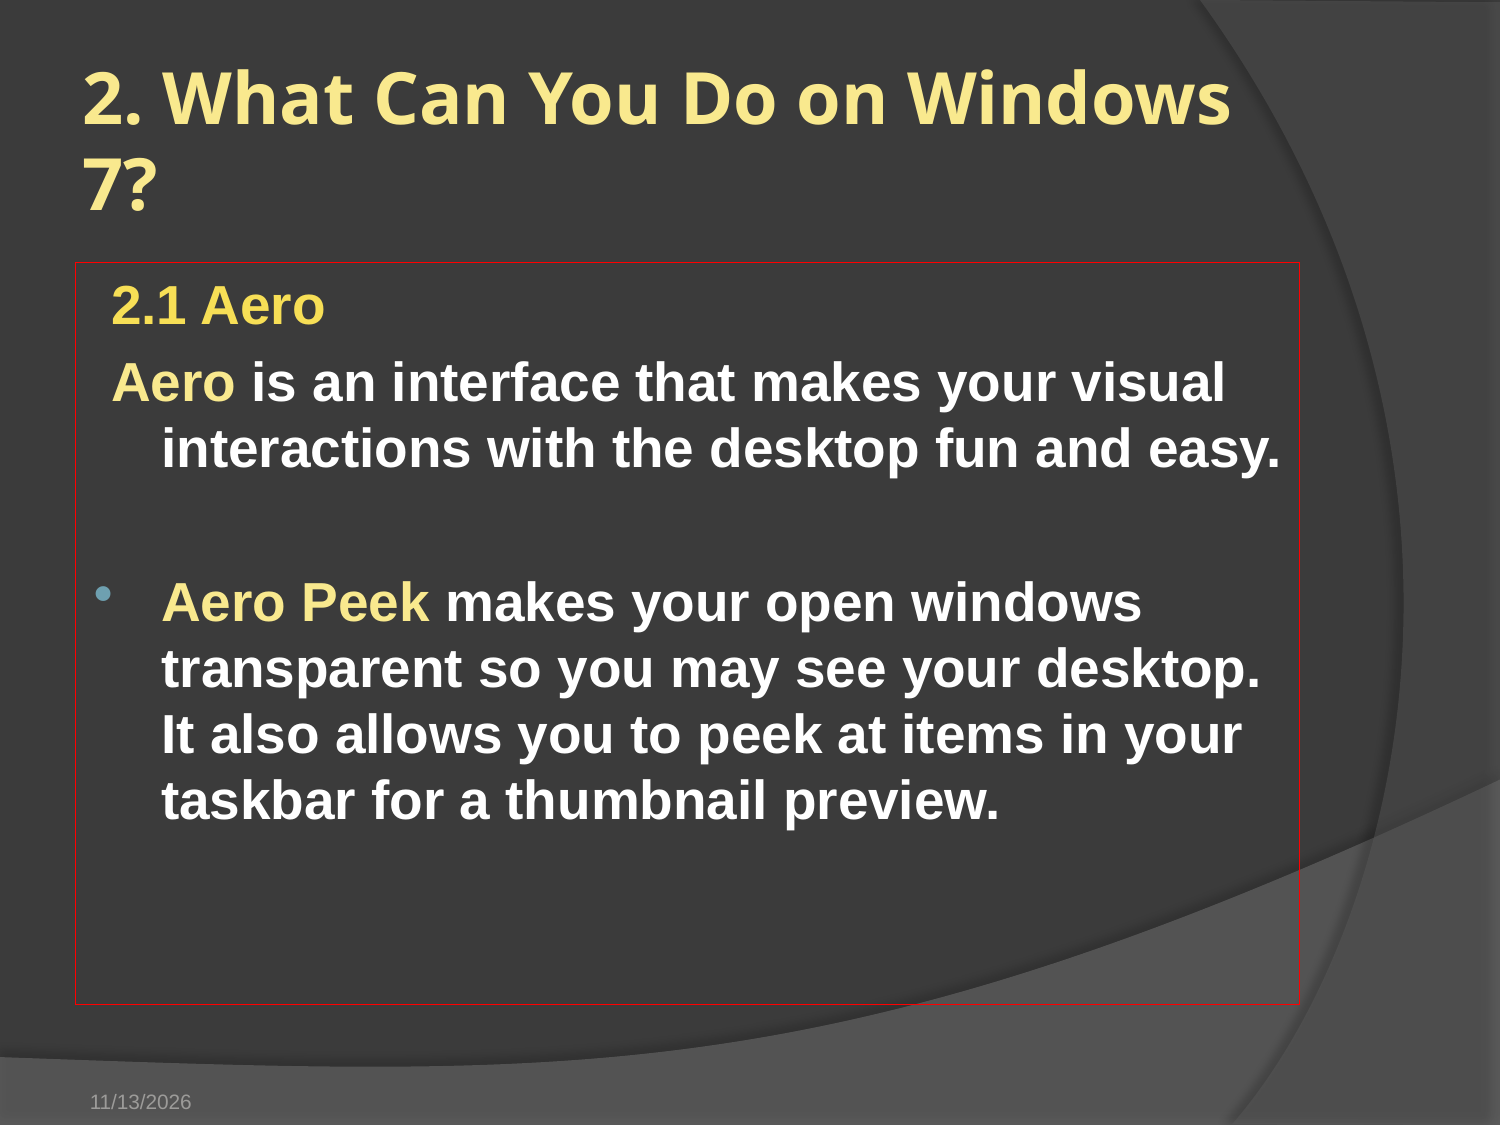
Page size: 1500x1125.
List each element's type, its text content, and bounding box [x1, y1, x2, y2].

title 2. What Can You Do on Windows 7? [75, 45, 1300, 233]
list 2.1 Aero Aero is an interface that makes your visual interactions with the desktop fun and easy. Aero Peek makes your open windows transparent so you may see your desktop. It also allows you to peek at items in your taskbar for a thumbnail preview. [75, 262, 1300, 1005]
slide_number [75, 1053, 425, 1114]
